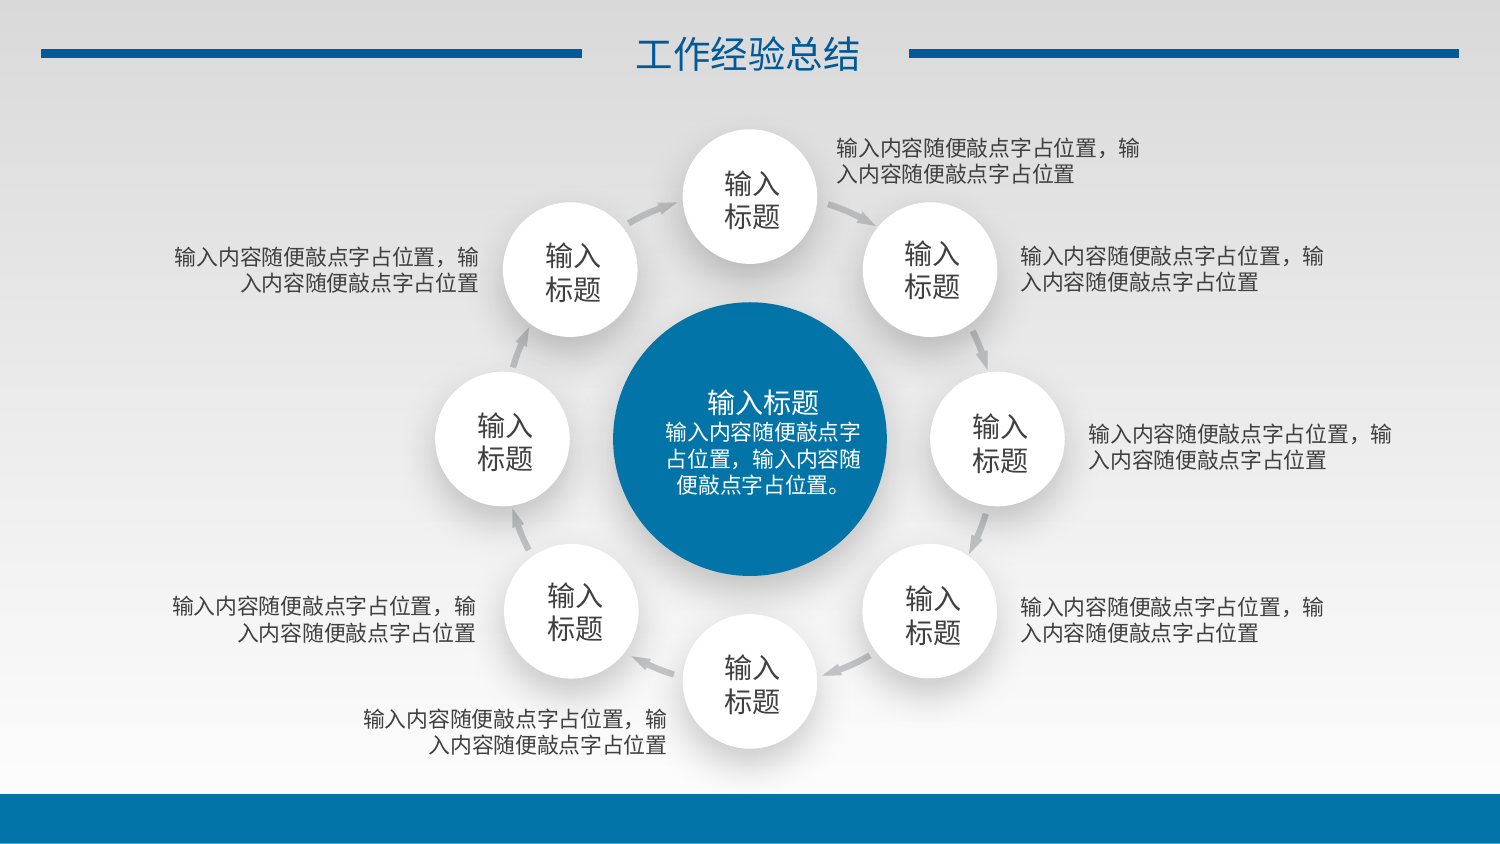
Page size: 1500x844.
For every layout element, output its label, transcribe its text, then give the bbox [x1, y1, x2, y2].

text_box 输入内容随便敲点字占位置，输入内容随便敲点字占位置 [138, 236, 495, 304]
text_box [434, 370, 502, 508]
text_box [0, 793, 1500, 844]
text_box [681, 128, 819, 191]
text_box [681, 687, 819, 750]
text_box 输入 标题 [709, 158, 796, 191]
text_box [502, 191, 998, 687]
text_box 输入 标题 [709, 687, 796, 726]
text_box 输入内容随便敲点字占位置，输入内容随便敲点字占位置 [1073, 413, 1430, 481]
text_box 工作经验总结 [586, 23, 910, 84]
text_box 输入内容随便敲点字占位置，输入内容随便敲点字占位置 [326, 697, 683, 766]
text_box 输入内容随便敲点字占位置，输入内容随便敲点字占位置 [1005, 586, 1362, 654]
text_box 输入 标题 [998, 401, 1044, 485]
text_box 输入 标题 [463, 400, 502, 483]
text_box 输入内容随便敲点字占位置，输入内容随便敲点字占位置 [821, 127, 1178, 195]
text_box 输入内容随便敲点字占位置，输入内容随便敲点字占位置 [1005, 235, 1362, 303]
text_box [998, 370, 1066, 508]
text_box 输入内容随便敲点字占位置，输入内容随便敲点字占位置 [135, 585, 492, 653]
